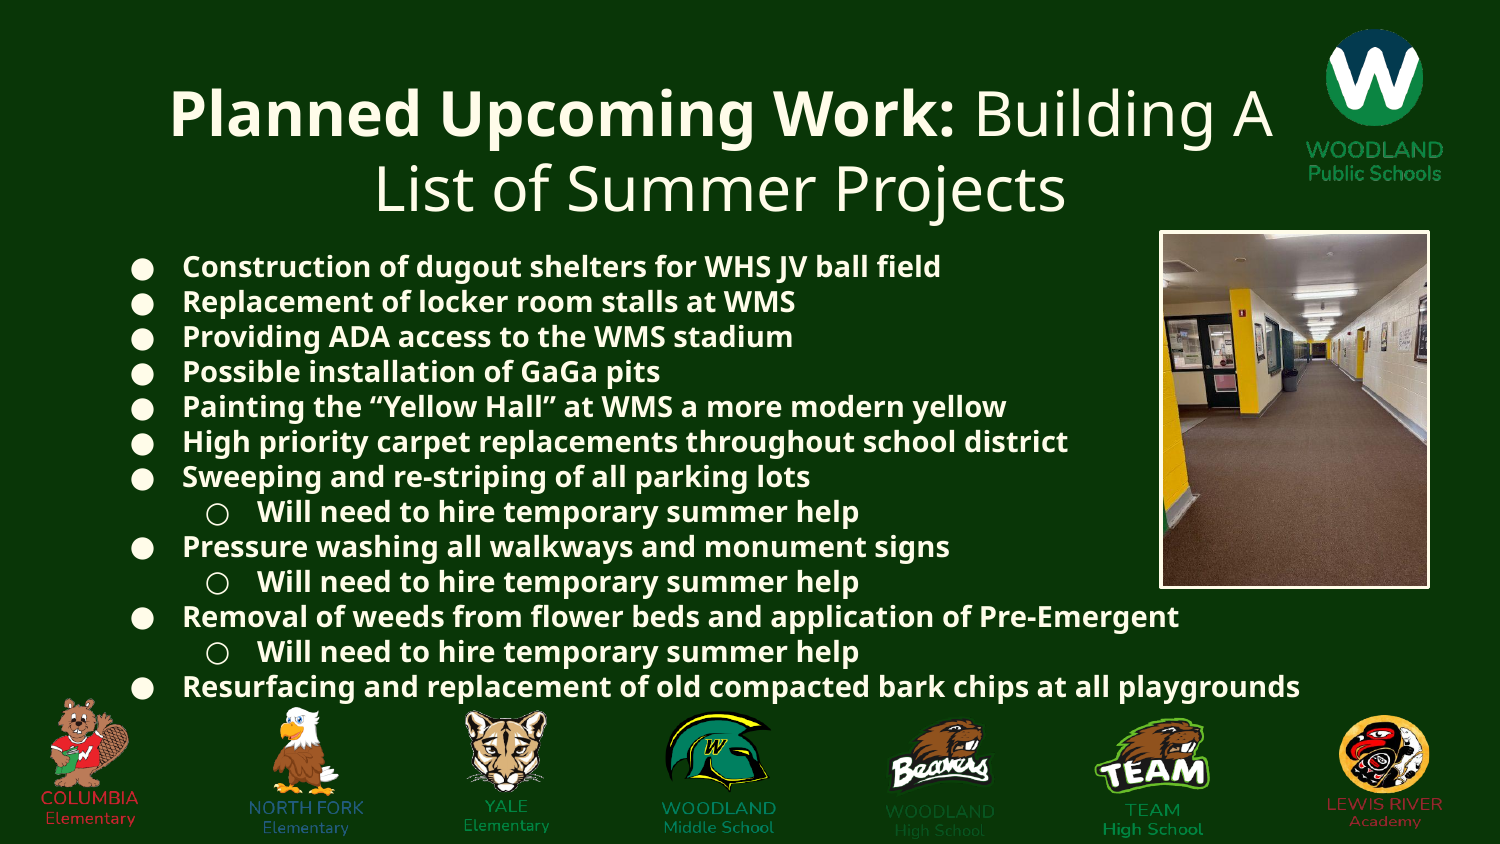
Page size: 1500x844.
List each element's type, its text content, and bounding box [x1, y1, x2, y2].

picture [1162, 233, 1427, 586]
picture [877, 715, 1003, 842]
text_box Construction of dugout shelters for WHS JV ball field Replacement of locker room stalls at WMS Providing ADA access to the WMS stadium Possible installation of GaGa pits Painting the “Yellow Hall” at WMS a more modern yellow High priority carpet replacements throughout school district Sweeping and re-striping of all parking lots Will need to hire temporary summer help Pressure washing all walkways and monument signs Will need to hire temporary summer help Removal of weeds from flower beds and application of Pre-Emergent Will need to hire temporary summer help Resurfacing and replacement of old compacted bark chips at all playgrounds [92, 233, 1362, 829]
picture [1082, 715, 1223, 842]
picture [652, 708, 784, 835]
picture [23, 697, 155, 829]
picture [243, 706, 369, 838]
text_box Planned Upcoming Work: Building A List of Summer Projects [115, 59, 1282, 137]
picture [1318, 714, 1450, 829]
picture [1287, 16, 1463, 198]
picture [443, 708, 569, 835]
